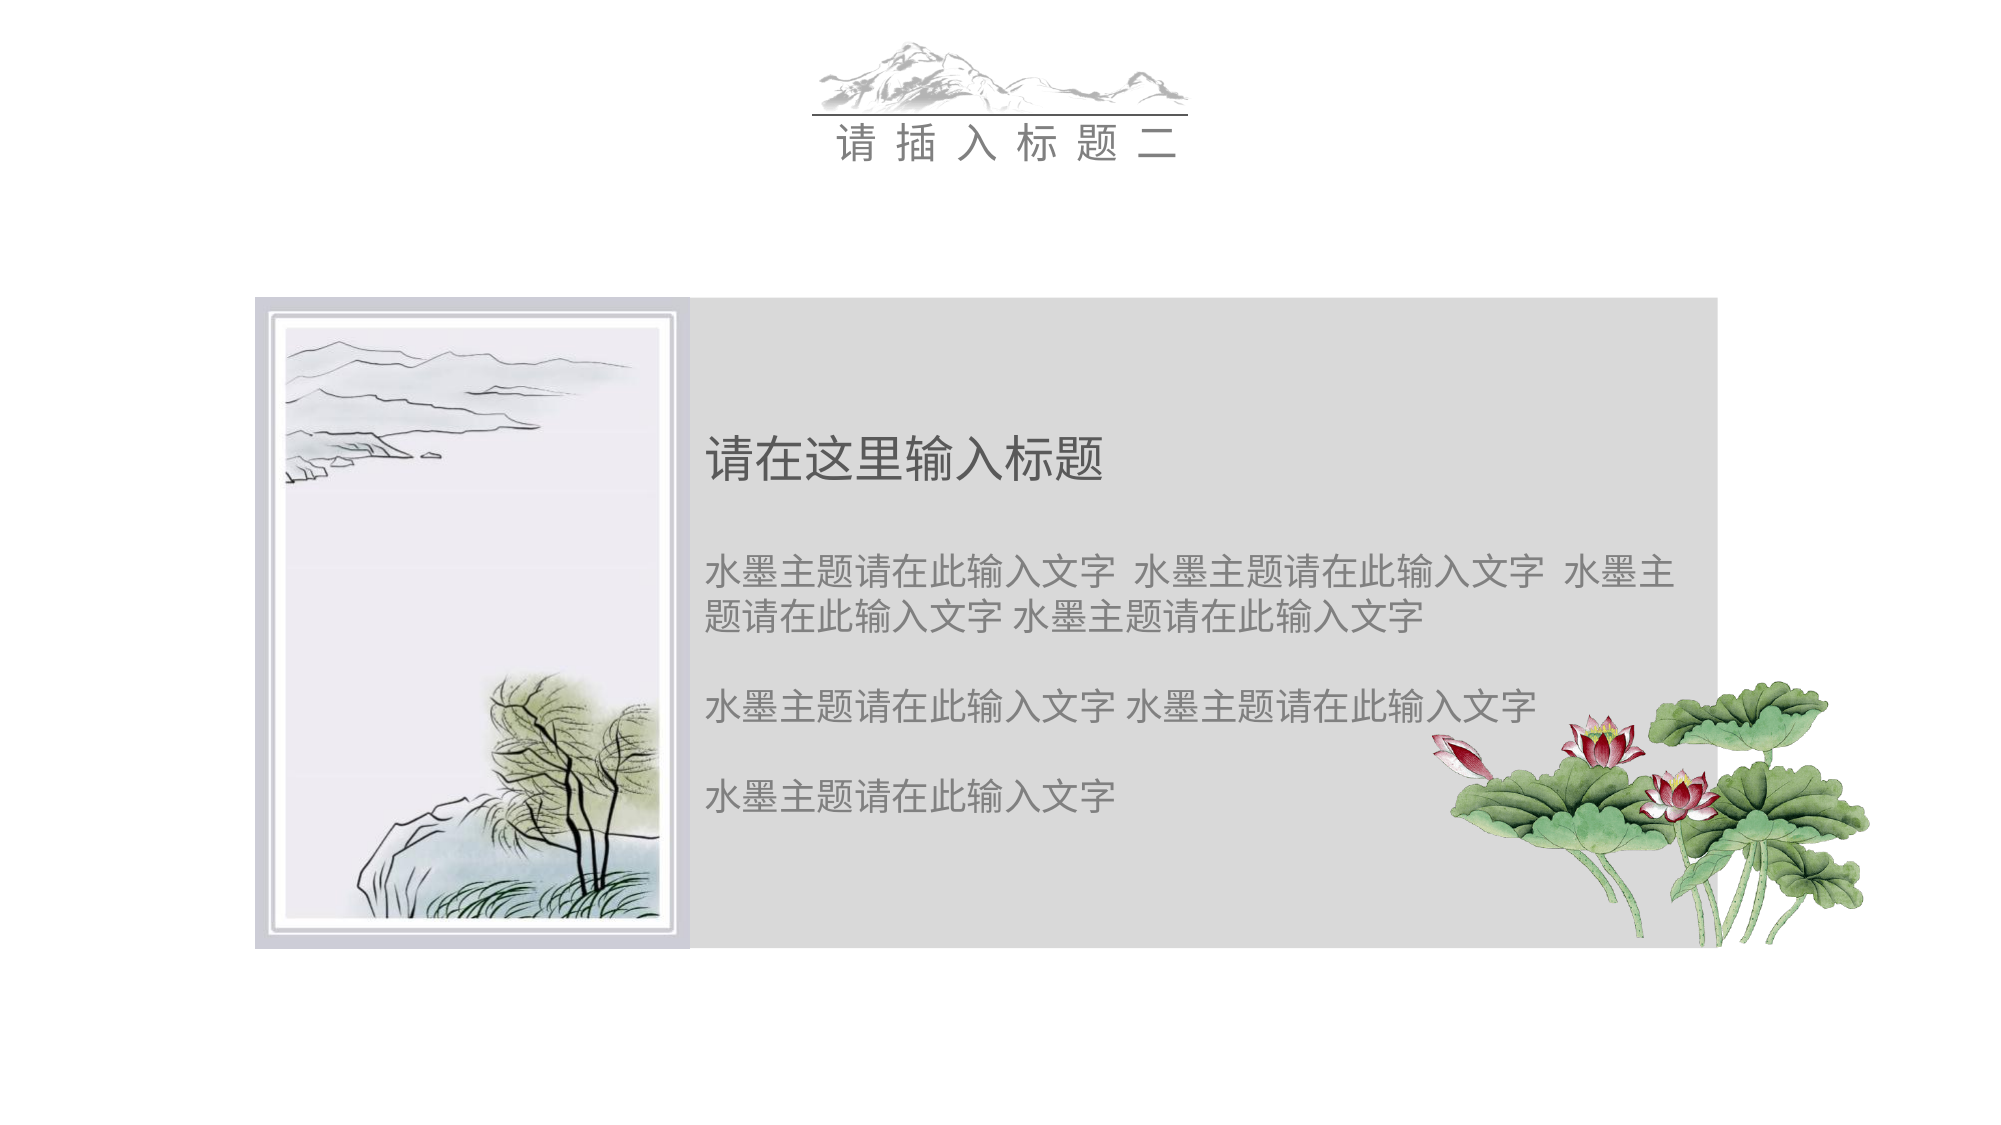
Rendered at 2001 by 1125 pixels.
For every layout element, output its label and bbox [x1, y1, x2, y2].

picture [1419, 660, 1885, 959]
text_box [808, 17, 1209, 175]
text_box [255, 297, 1718, 949]
